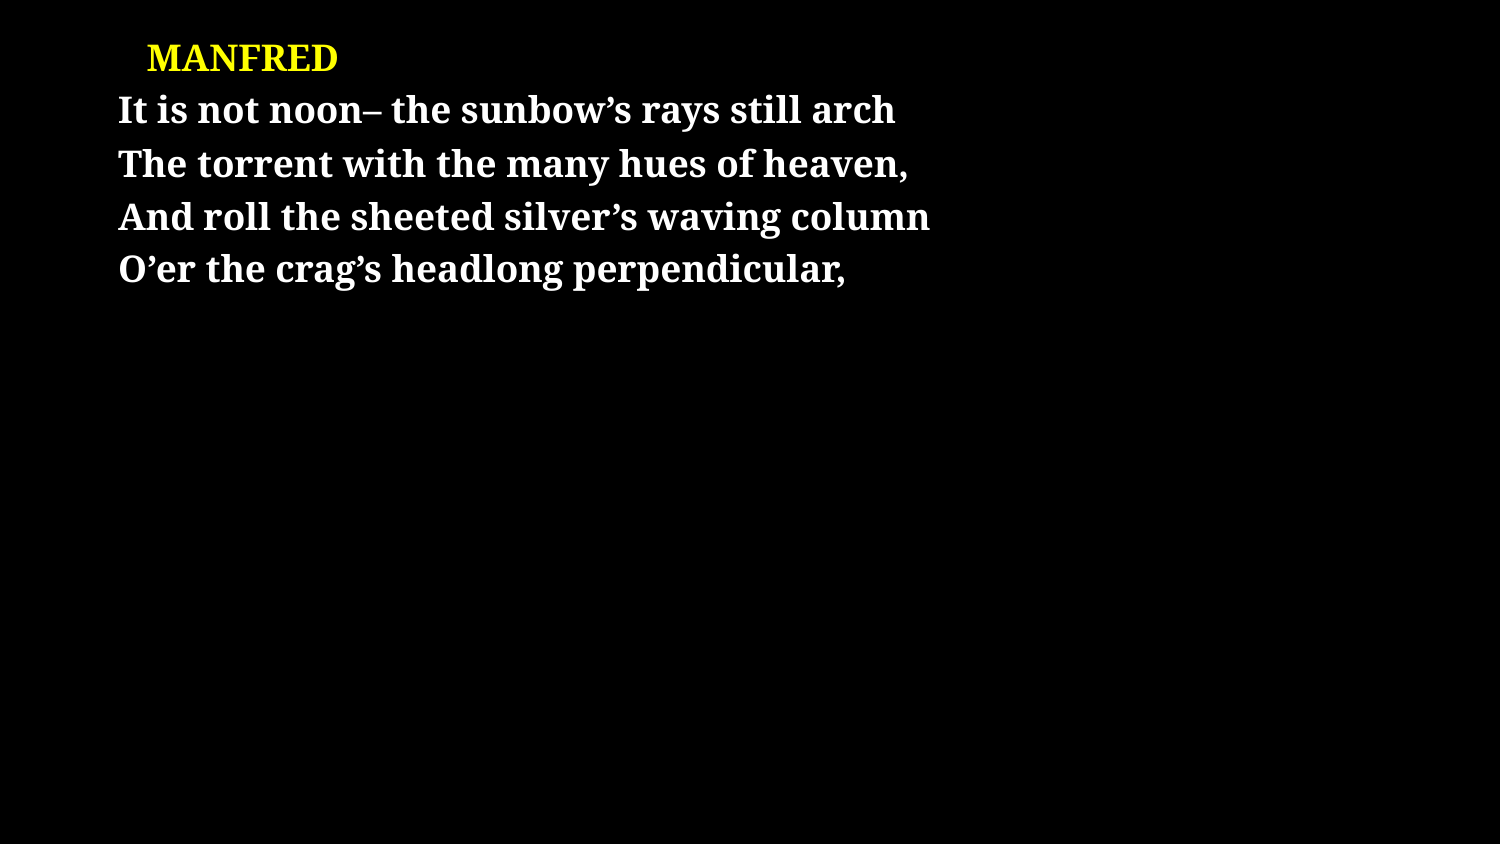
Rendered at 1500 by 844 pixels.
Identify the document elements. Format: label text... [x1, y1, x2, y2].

title Manfred It is not noon– the sunbow’s rays still arch The torrent with the many hues of heaven, And roll the sheeted silver’s waving column O’er the crag’s headlong perpendicular, [103, 17, 1397, 299]
